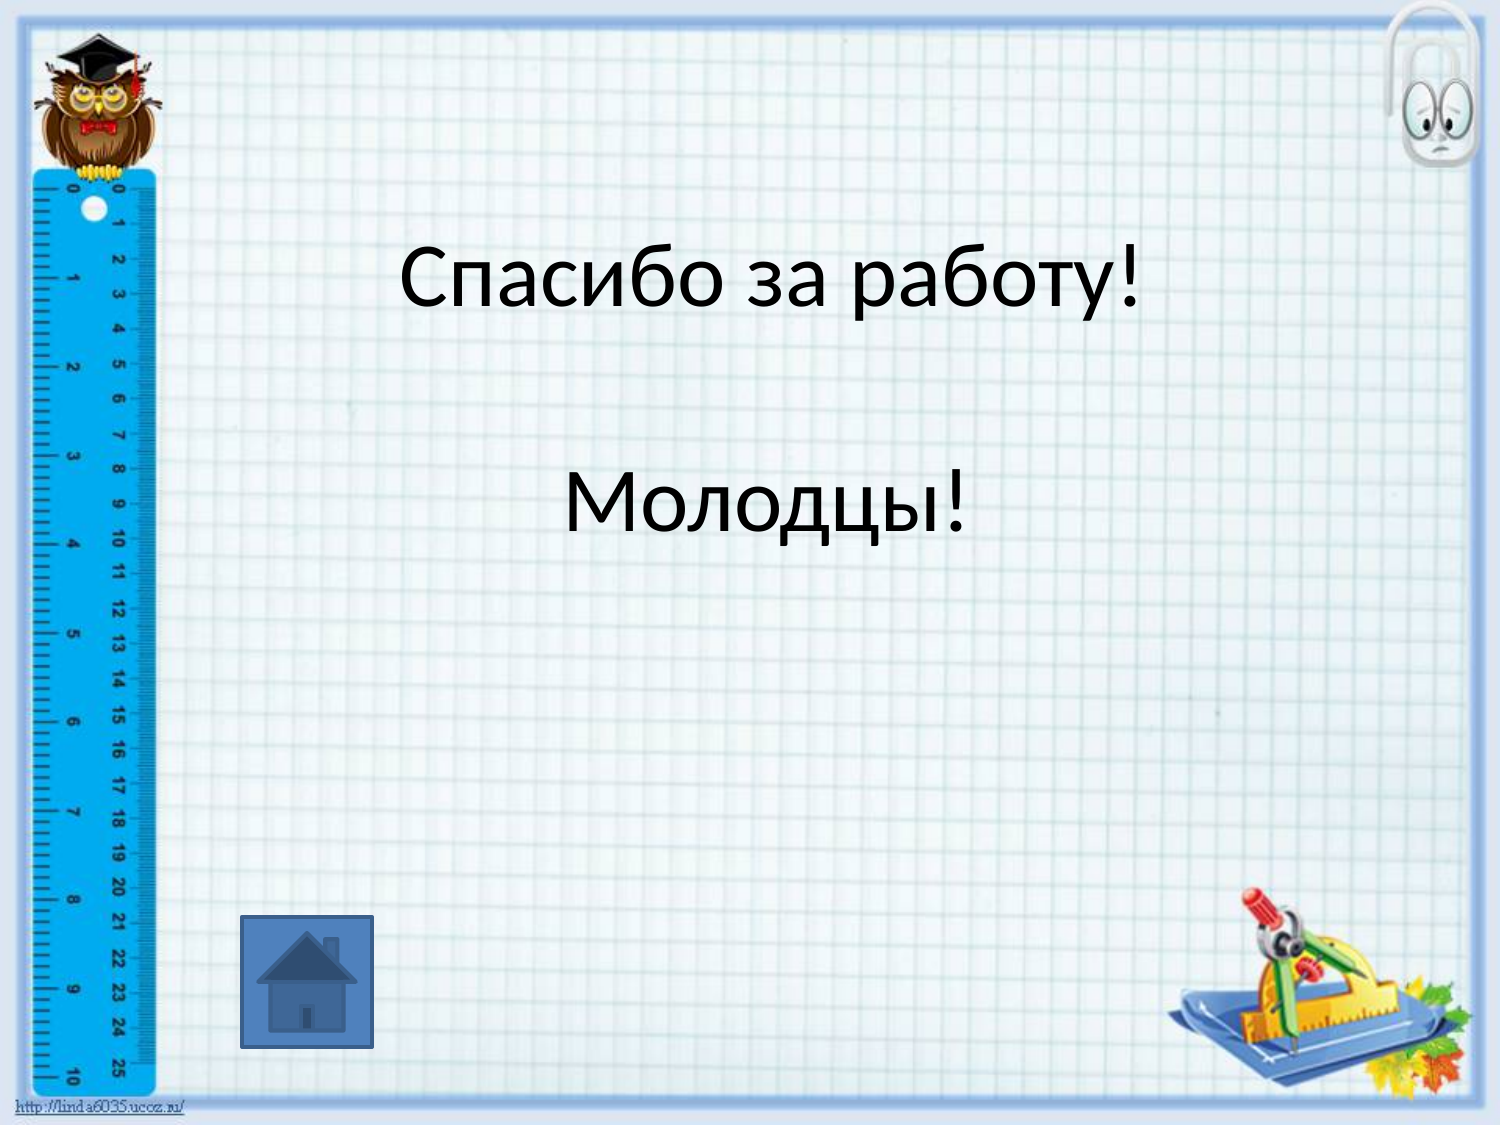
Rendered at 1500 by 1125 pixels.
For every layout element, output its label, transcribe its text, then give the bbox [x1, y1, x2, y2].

picture [0, 0, 1500, 1125]
title Спасибо за работу! [135, 149, 1411, 391]
text_box [240, 915, 374, 1049]
subtitle Молодцы! [242, 432, 1293, 721]
